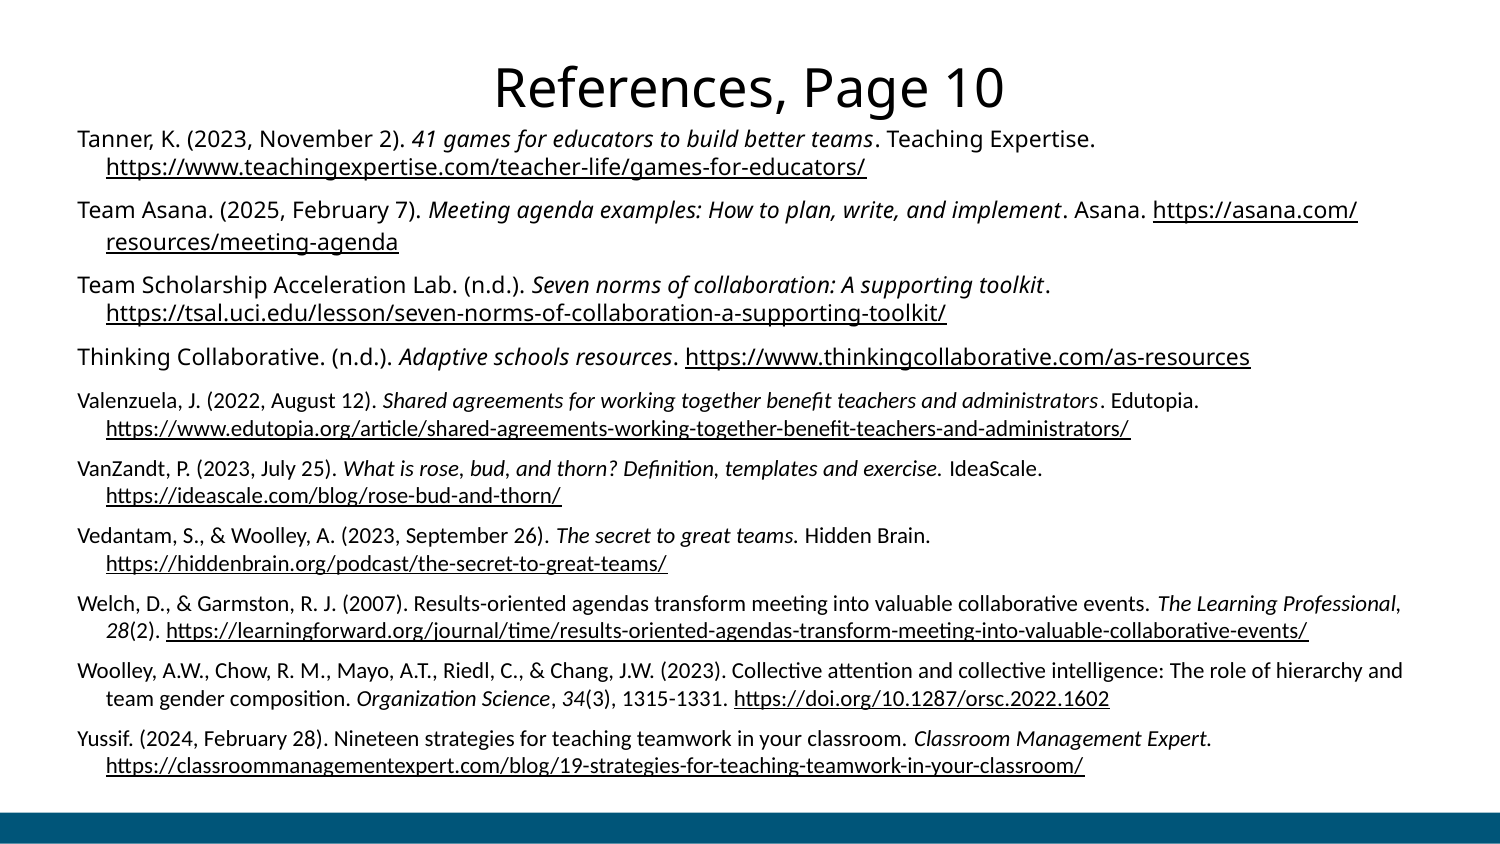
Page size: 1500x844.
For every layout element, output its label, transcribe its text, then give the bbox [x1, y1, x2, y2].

title References, Page 10 [103, 22, 1397, 119]
list Tanner, K. (2023, November 2). 41 games for educators to build better teams. Teaching Expertise. https://www.teachingexpertise.com/teacher-life/games-for-educators/ Team Asana. (2025, February 7). Meeting agenda examples: How to plan, write, and implement. Asana. https://asana.com/resources/meeting-agenda Team Scholarship Acceleration Lab. (n.d.). Seven norms of collaboration: A supporting toolkit. https://tsal.uci.edu/lesson/seven-norms-of-collaboration-a-supporting-toolkit/ Thinking Collaborative. (n.d.). Adaptive schools resources. https://www.thinkingcollaborative.com/as-resources Valenzuela, J. (2022, August 12). Shared agreements for working together benefit teachers and administrators. Edutopia. https://www.edutopia.org/article/shared-agreements-working-together-benefit-teachers-and-administrators/ VanZandt, P. (2023, July 25). What is rose, bud, and thorn? Definition, templates and exercise. IdeaScale. https://ideascale.com/blog/rose-bud-and-thorn/ Vedantam, S., & Woolley, A. (2023, September 26). The secret to great teams. Hidden Brain. https://hiddenbrain.org/podcast/the-secret-to-great-teams/ Welch, D., & Garmston, R. J. (2007). Results-oriented agendas transform meeting into valuable collaborative events. The Learning Professional, 28(2). https://learningforward.org/journal/time/results-oriented-agendas-transform-meeting-into-valuable-collaborative-events/ Woolley, A.W., Chow, R. M., Mayo, A.T., Riedl, C., & Chang, J.W. (2023). Collective attention and collective intelligence: The role of hierarchy and team gender composition. Organization Science, 34(3), 1315-1331. https://doi.org/10.1287/orsc.2022.1602 Yussif. (2024, February 28). Nineteen strategies for teaching teamwork in your classroom. Classroom Management Expert. https://classroommanagementexpert.com/blog/19-strategies-for-teaching-teamwork-in-your-classroom/ [66, 119, 1433, 760]
